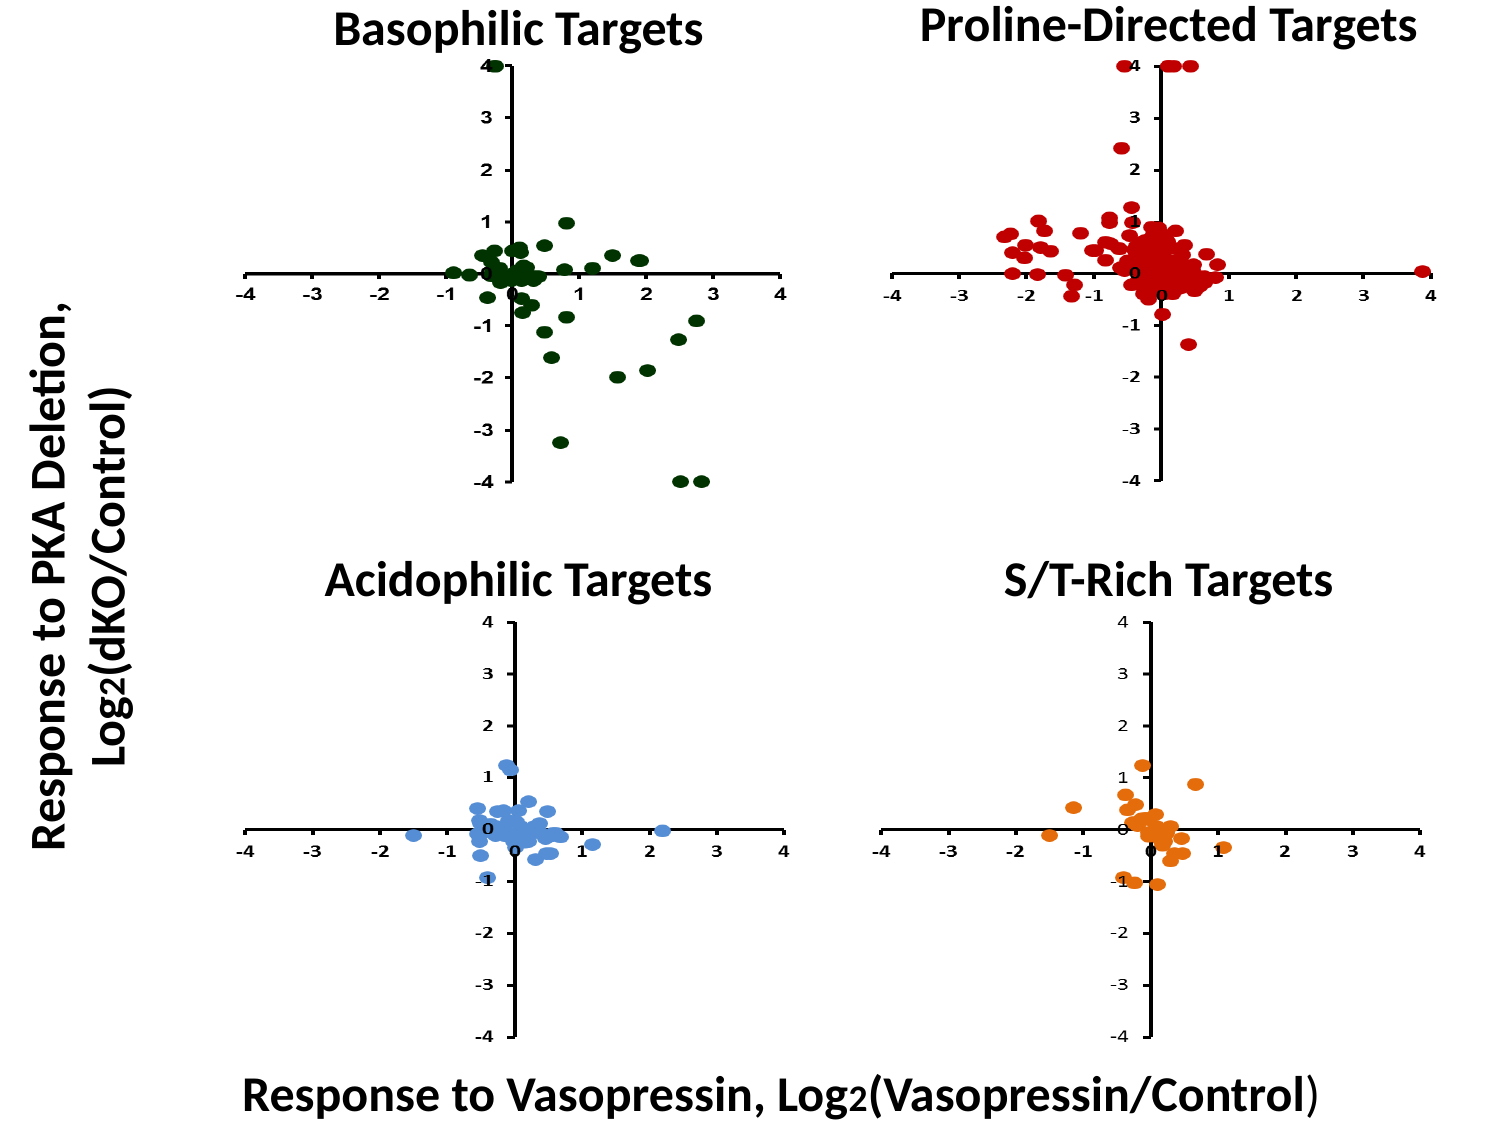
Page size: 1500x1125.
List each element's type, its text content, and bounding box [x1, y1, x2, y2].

text_box Response to PKA Deletion, Log2(dKO/Control) [7, 93, 142, 1060]
picture [212, 603, 814, 1055]
text_box Proline-Directed Targets [887, 0, 1450, 38]
text_box S/T-Rich Targets [937, 538, 1400, 602]
text_box Response to Vasopressin, Log2(Vasopressin/Control) [137, 1054, 1425, 1125]
text_box Acidophilic Targets [287, 538, 750, 602]
text_box Basophilic Targets [287, 0, 750, 47]
picture [212, 48, 810, 500]
picture [848, 603, 1451, 1055]
picture [849, 39, 1451, 491]
